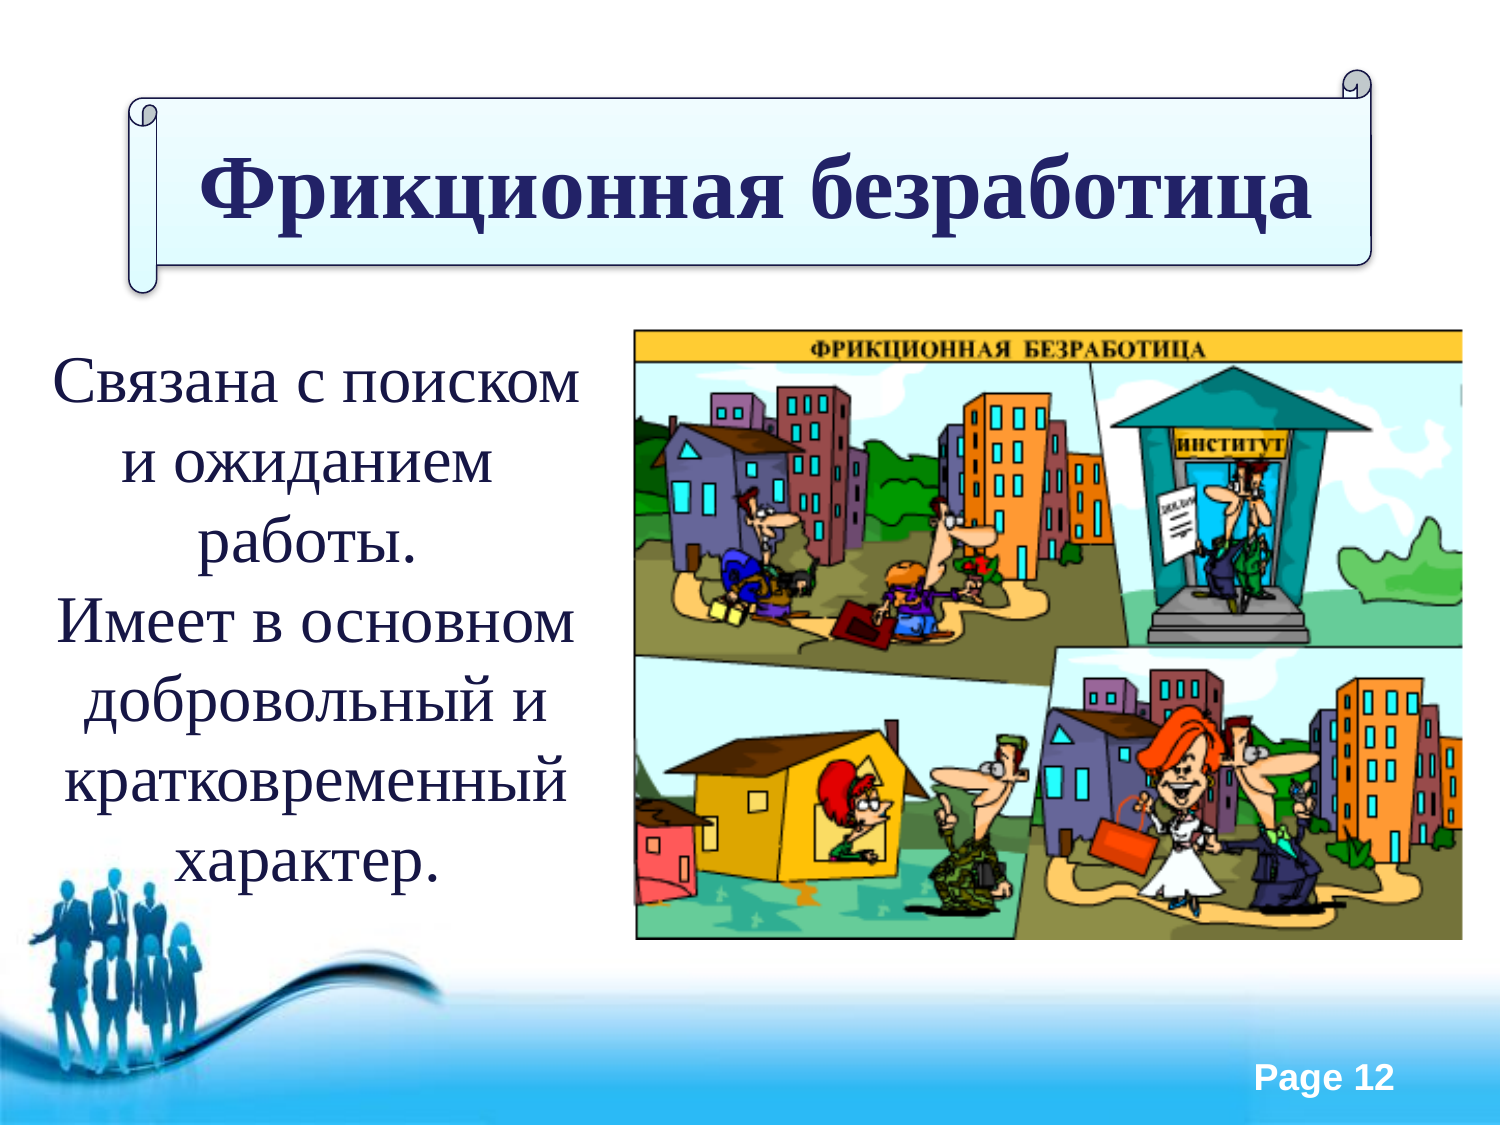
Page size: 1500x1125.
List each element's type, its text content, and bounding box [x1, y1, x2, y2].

picture [0, 0, 1500, 1125]
picture [58, 1002, 63, 1011]
text_box Связана с поиском и ожиданием работы. Имеет в основном добровольный и кратковременный характер. [35, 328, 598, 903]
text_box Фрикционная безработица [128, 69, 1372, 294]
